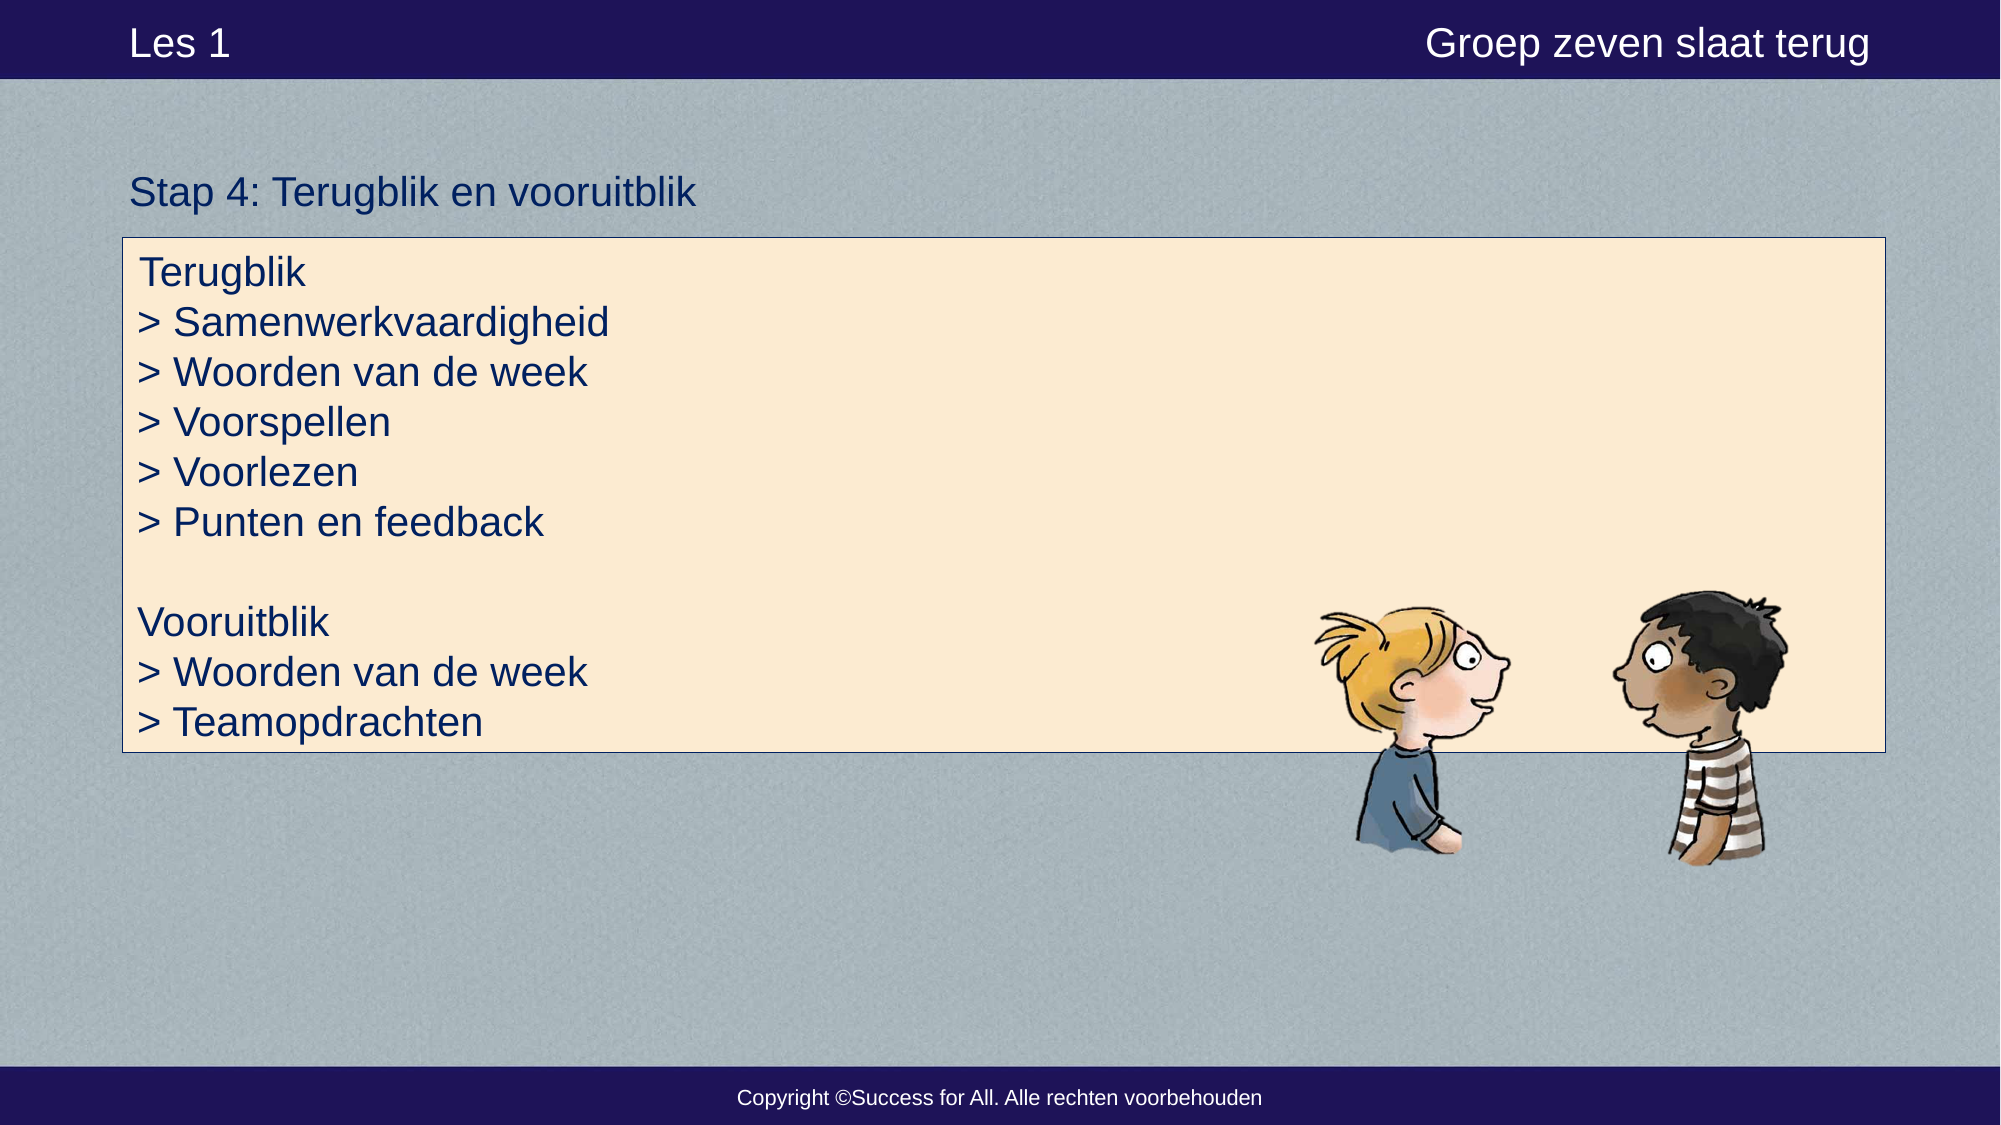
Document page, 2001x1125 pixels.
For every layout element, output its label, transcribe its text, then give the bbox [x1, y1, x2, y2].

picture [0, 0, 2001, 1125]
text_box Les 1 [114, 8, 354, 73]
text_box Terugblik > Samenwerkvaardigheid > Woorden van de week > Voorspellen > Voorlezen > Punten en feedback Vooruitblik > Woorden van de week > Teamopdrachten [122, 237, 1886, 753]
text_box Stap 4: Terugblik en vooruitblik [114, 157, 907, 223]
text_box Groep zeven slaat terug [999, 8, 1886, 73]
text_box Copyright ©Success for All. Alle rechten voorbehouden [0, 1076, 2000, 1125]
